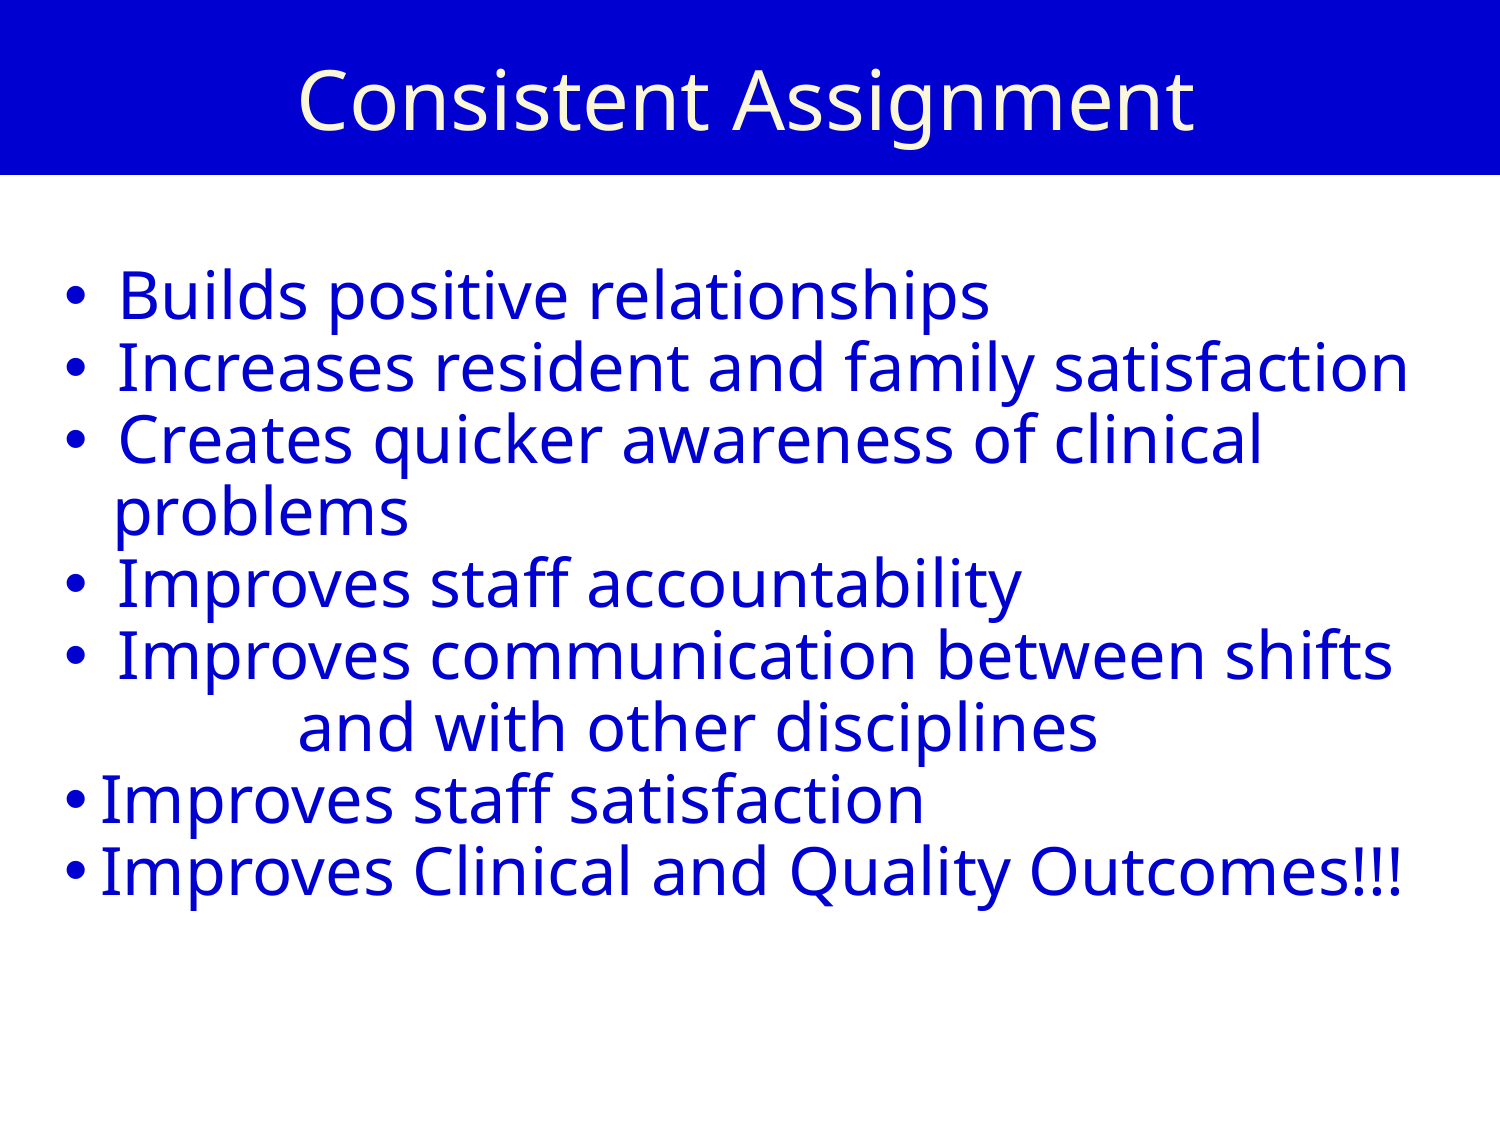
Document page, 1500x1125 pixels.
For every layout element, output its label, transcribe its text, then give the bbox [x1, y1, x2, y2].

title Consistent Assignment [0, 0, 1500, 175]
text_box Builds positive relationships Increases resident and family satisfaction Creates quicker awareness of clinical problems Improves staff accountability Improves communication between shifts and with other disciplines Improves staff satisfaction Improves Clinical and Quality Outcomes!!! [49, 174, 1475, 1050]
